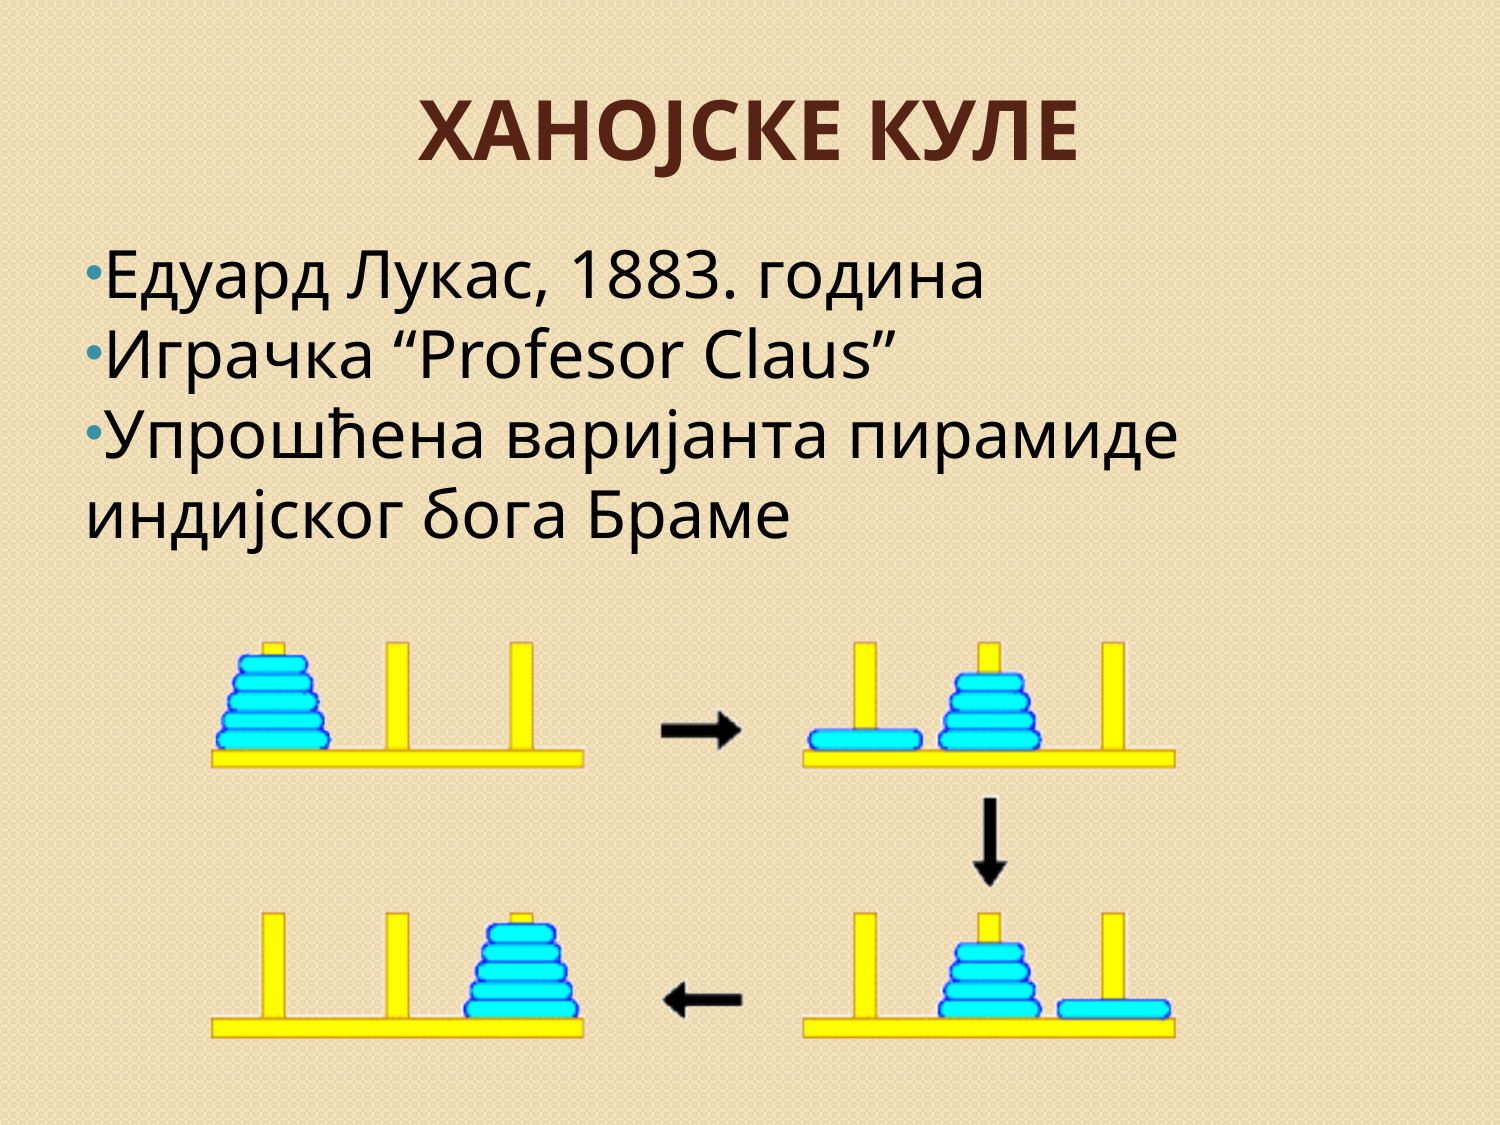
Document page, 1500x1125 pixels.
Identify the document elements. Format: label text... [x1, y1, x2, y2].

title Ханојске куле [75, 35, 1425, 227]
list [187, 612, 1251, 1067]
list Едуард Лукас, 1883. година Играчка “Profesor Claus” Упрошћена варијанта пирамиде индијског бога Браме [62, 224, 1400, 613]
